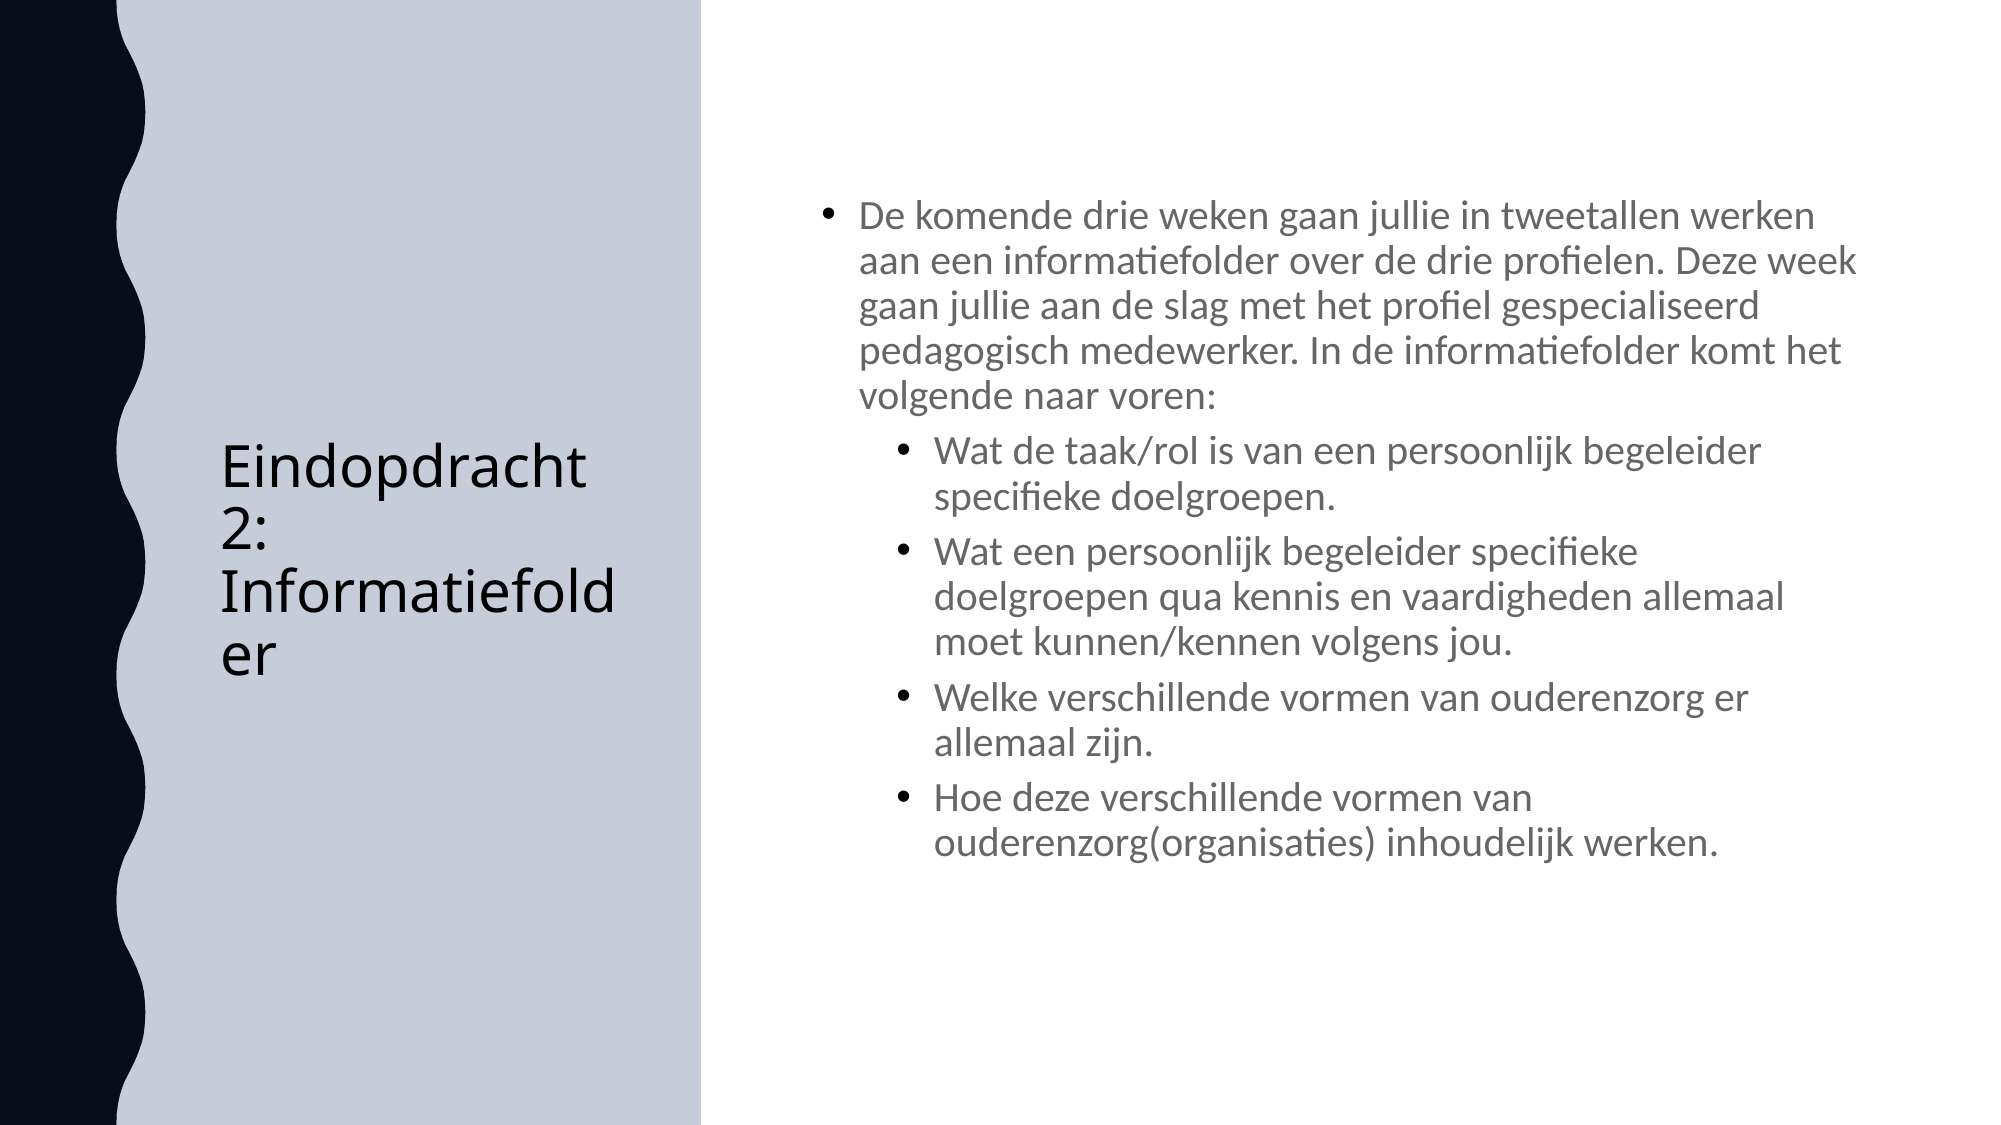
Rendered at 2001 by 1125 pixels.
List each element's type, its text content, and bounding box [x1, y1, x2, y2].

list De komende drie weken gaan jullie in tweetallen werken aan een informatiefolder over de drie profielen. Deze week gaan jullie aan de slag met het profiel gespecialiseerd pedagogisch medewerker. In de informatiefolder komt het volgende naar voren: Wat de taak/rol is van een persoonlijk begeleider specifieke doelgroepen. Wat een persoonlijk begeleider specifieke doelgroepen qua kennis en vaardigheden allemaal moet kunnen/kennen volgens jou. Welke verschillende vormen van ouderenzorg er allemaal zijn. Hoe deze verschillende vormen van ouderenzorg(organisaties) inhoudelijk werken. [806, 101, 1875, 1024]
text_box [0, 0, 146, 1125]
text_box [701, 0, 2000, 1125]
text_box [146, 0, 701, 1125]
